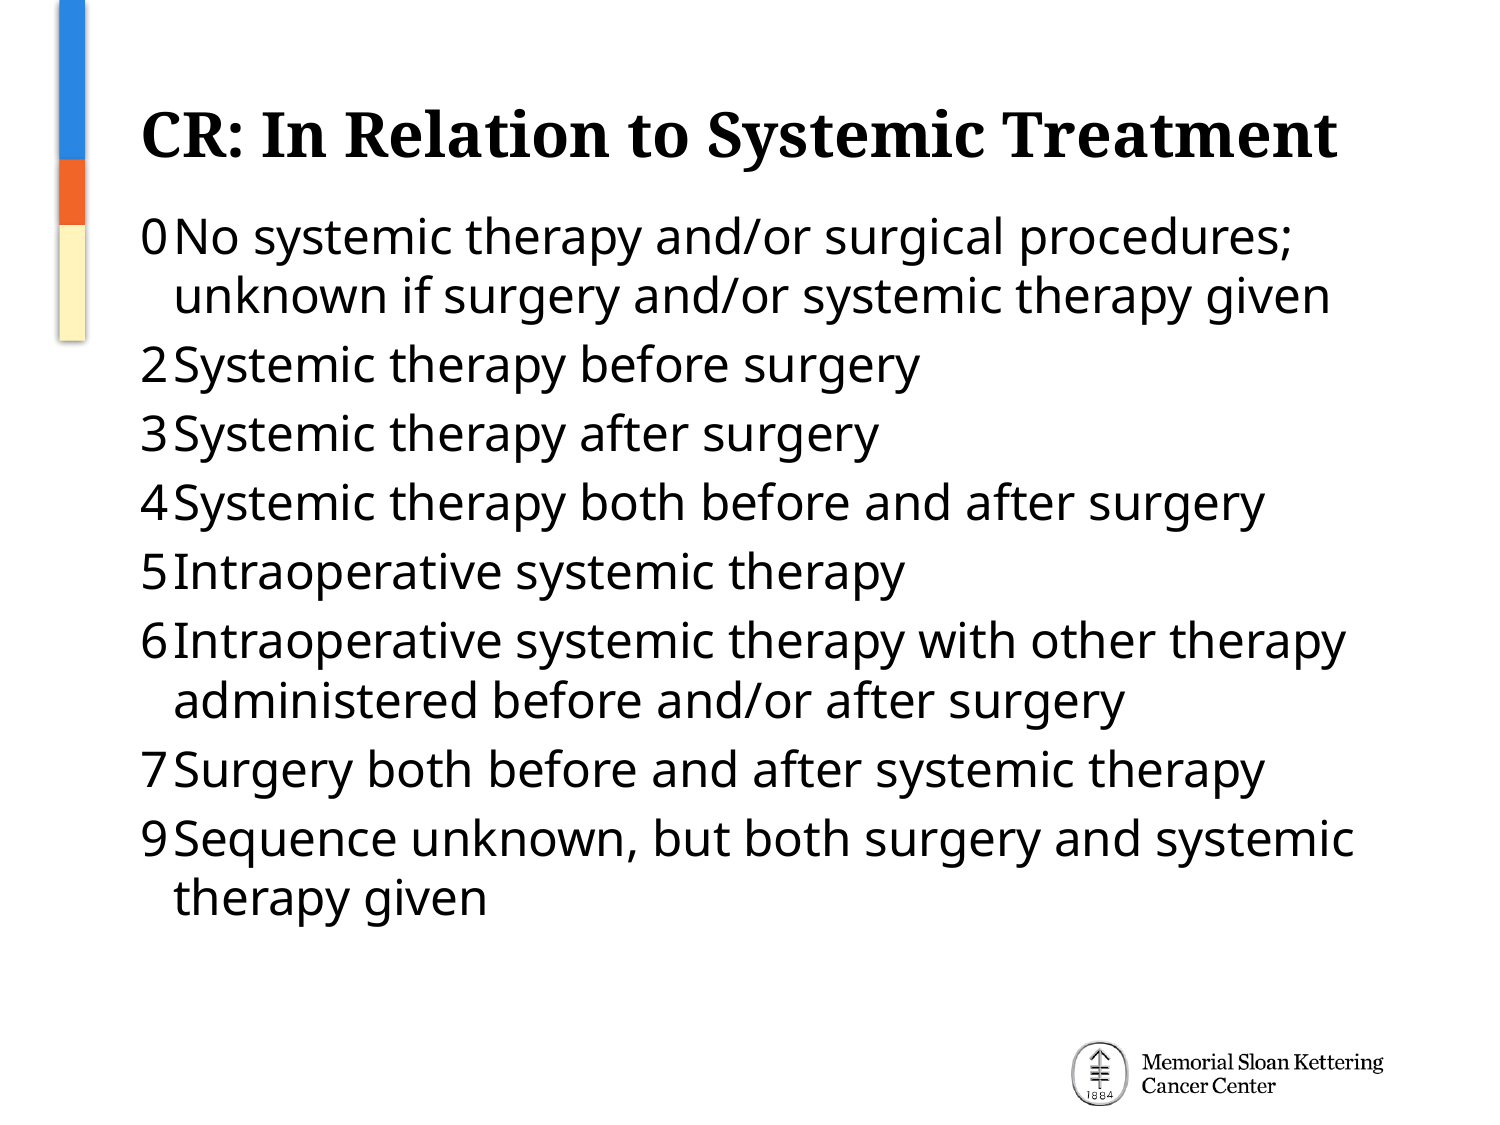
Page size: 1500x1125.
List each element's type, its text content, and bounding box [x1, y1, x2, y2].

list 0 No systemic therapy and/or surgical procedures; unknown if surgery and/or systemic therapy given 2 Systemic therapy before surgery 3 Systemic therapy after surgery 4 Systemic therapy both before and after surgery 5 Intraoperative systemic therapy 6 Intraoperative systemic therapy with other therapy administered before and/or after surgery 7 Surgery both before and after systemic therapy 9 Sequence unknown, but both surgery and systemic therapy given [125, 197, 1386, 940]
title CR: In Relation to Systemic Treatment [125, 48, 1386, 178]
